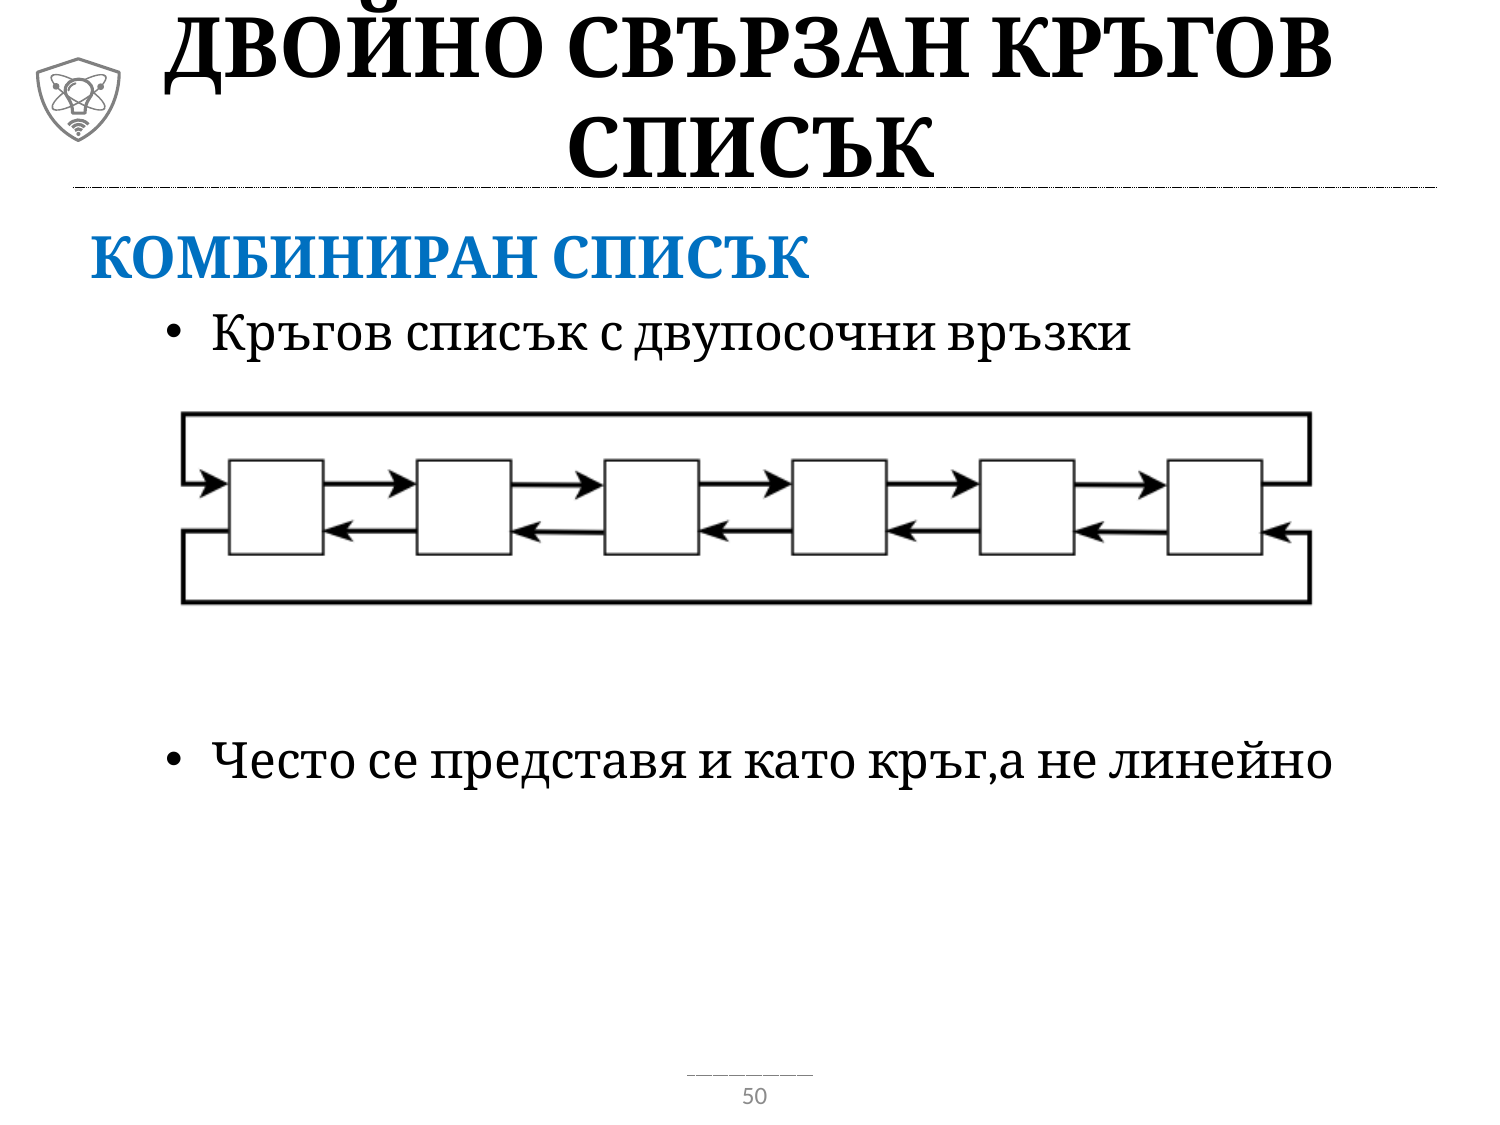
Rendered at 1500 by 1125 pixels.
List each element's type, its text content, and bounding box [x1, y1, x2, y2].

picture [164, 396, 1331, 626]
list Комбиниран списък Кръгов списък с двупосочни връзки Често се представя и като кръг,а не линейно [75, 212, 1450, 1063]
title Двойно свързан кръгов списък [0, 0, 1500, 188]
slide_number 50 [579, 1065, 930, 1125]
